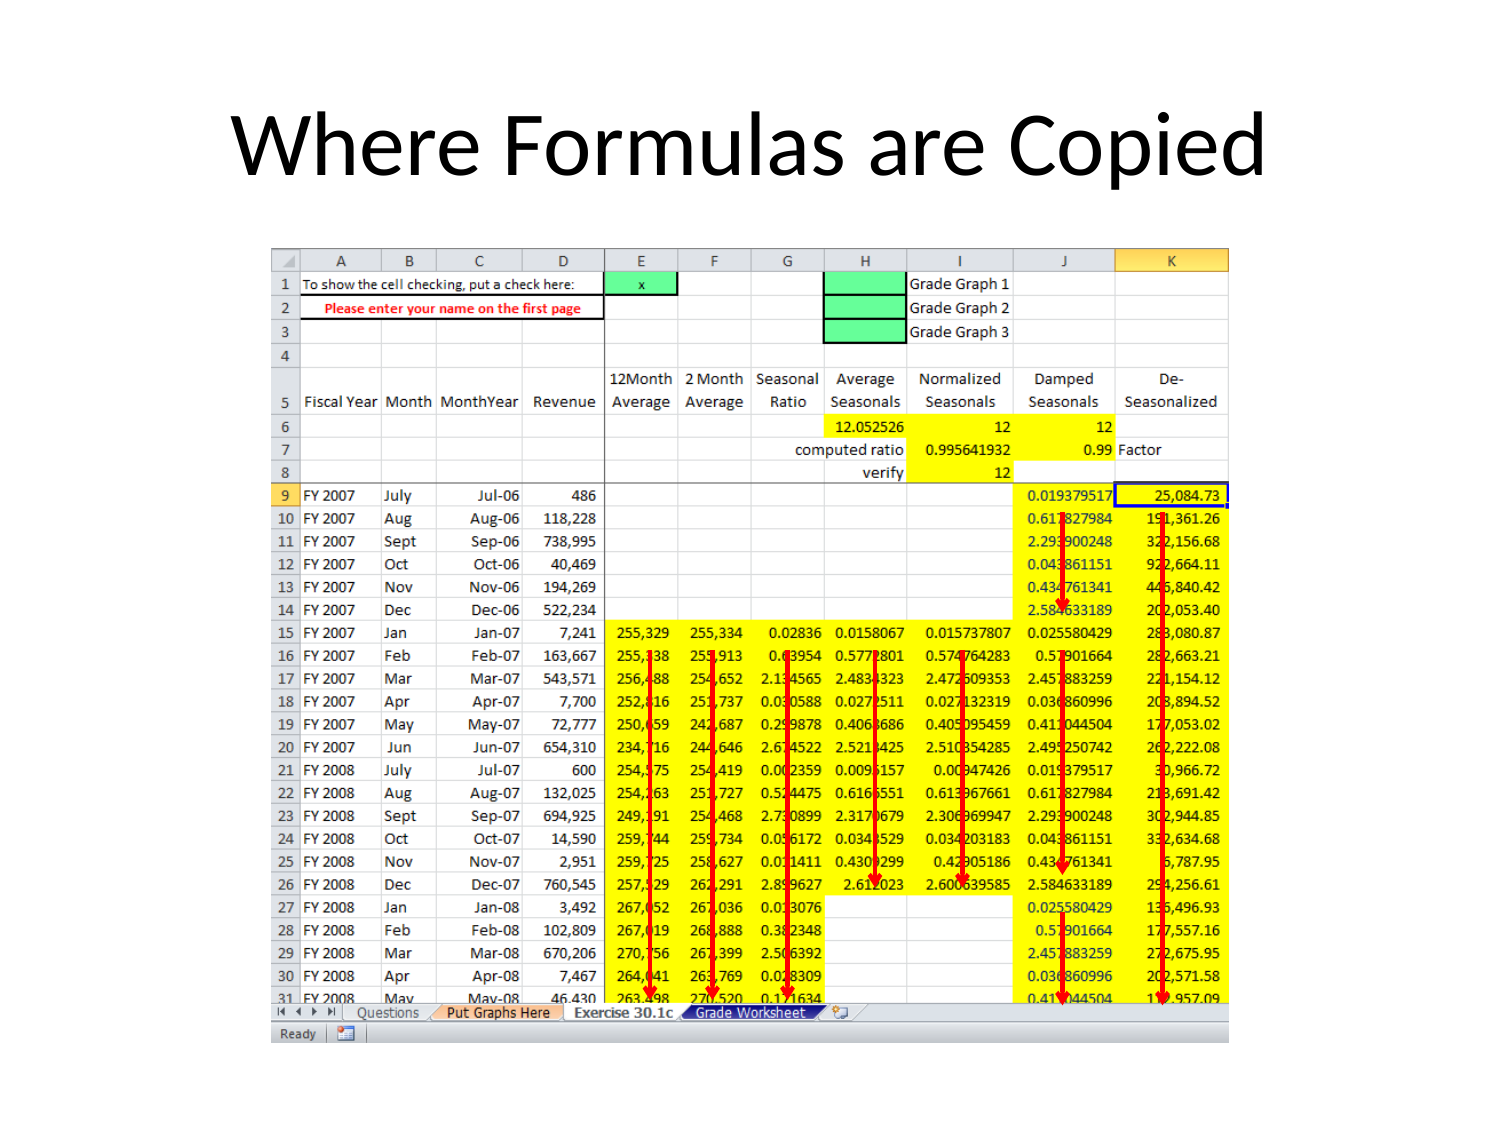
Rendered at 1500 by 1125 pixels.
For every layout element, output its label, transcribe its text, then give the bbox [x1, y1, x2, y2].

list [271, 247, 1229, 1043]
title Where Formulas are Copied [75, 45, 1425, 233]
